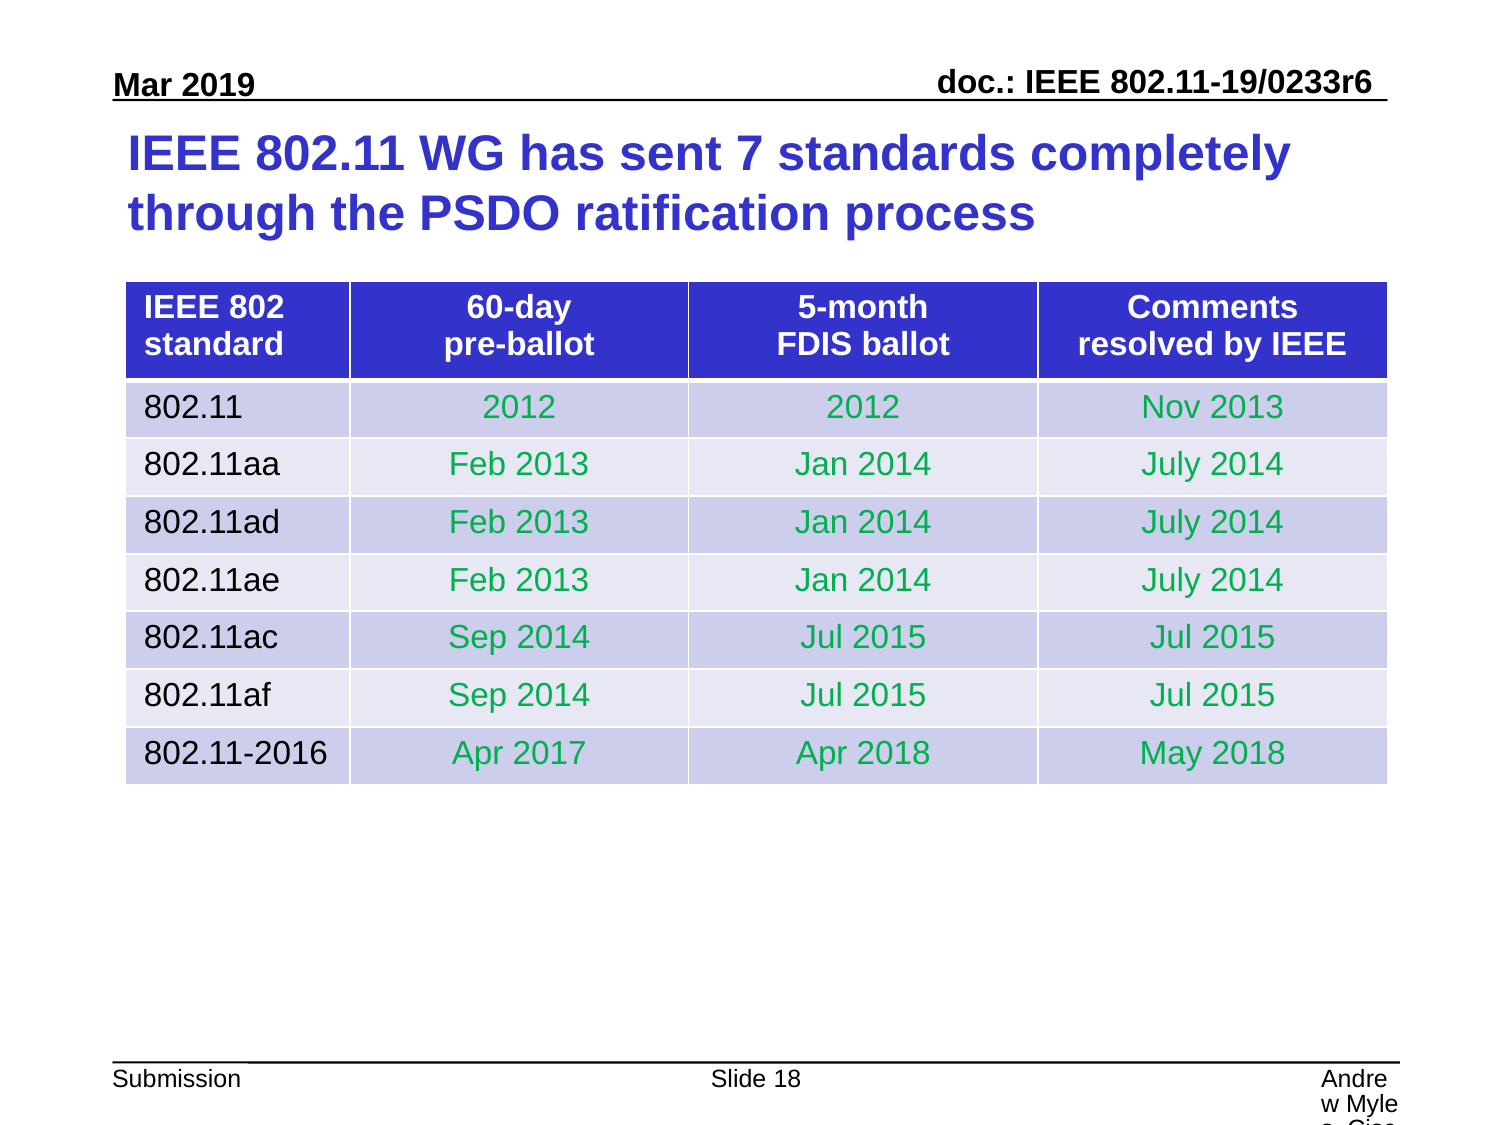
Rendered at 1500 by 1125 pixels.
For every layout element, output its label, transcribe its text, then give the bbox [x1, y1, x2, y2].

table_cell Sep 2014 [351, 670, 688, 726]
table_cell July 2014 [1039, 439, 1387, 495]
footer Andrew Myles, Cisco [1320, 1061, 1402, 1093]
table_cell Jan 2014 [689, 497, 1037, 553]
table_cell Nov 2013 [1039, 383, 1387, 437]
table_cell Feb 2013 [351, 497, 688, 553]
table_cell Jul 2015 [689, 612, 1037, 668]
table_cell 802.11ad [126, 497, 349, 553]
table_cell Apr 2018 [689, 728, 1037, 784]
table_header IEEE 802 standard [126, 282, 349, 378]
table_cell 2012 [351, 383, 688, 437]
table_cell Jan 2014 [689, 439, 1037, 495]
table_cell Sep 2014 [351, 612, 688, 668]
table_header 60-day pre-ballot [351, 282, 688, 378]
table_header 5-month FDIS ballot [689, 282, 1037, 378]
table_cell 2012 [689, 383, 1037, 437]
table_cell 802.11af [126, 670, 349, 726]
table_cell Feb 2013 [351, 555, 688, 610]
table_cell Jul 2015 [689, 670, 1037, 726]
table_cell 802.11aa [126, 439, 349, 495]
title IEEE 802.11 WG has sent 7 standards completely through the PSDO ratification process [112, 112, 1388, 288]
table_cell May 2018 [1039, 728, 1387, 784]
table_cell July 2014 [1039, 555, 1387, 610]
slide_number Slide 18 [709, 1061, 803, 1093]
table_cell 802.11 [126, 383, 349, 437]
table_header Comments resolved by IEEE [1039, 282, 1387, 378]
table_cell 802.11ae [126, 555, 349, 610]
table_cell Feb 2013 [351, 439, 688, 495]
table_cell 802.11-2016 [126, 728, 349, 784]
table_cell Jan 2014 [689, 555, 1037, 610]
table_cell Jul 2015 [1039, 670, 1387, 726]
table_cell July 2014 [1039, 497, 1387, 553]
table_cell 802.11ac [126, 612, 349, 668]
table_cell Jul 2015 [1039, 612, 1387, 668]
table_cell Apr 2017 [351, 728, 688, 784]
